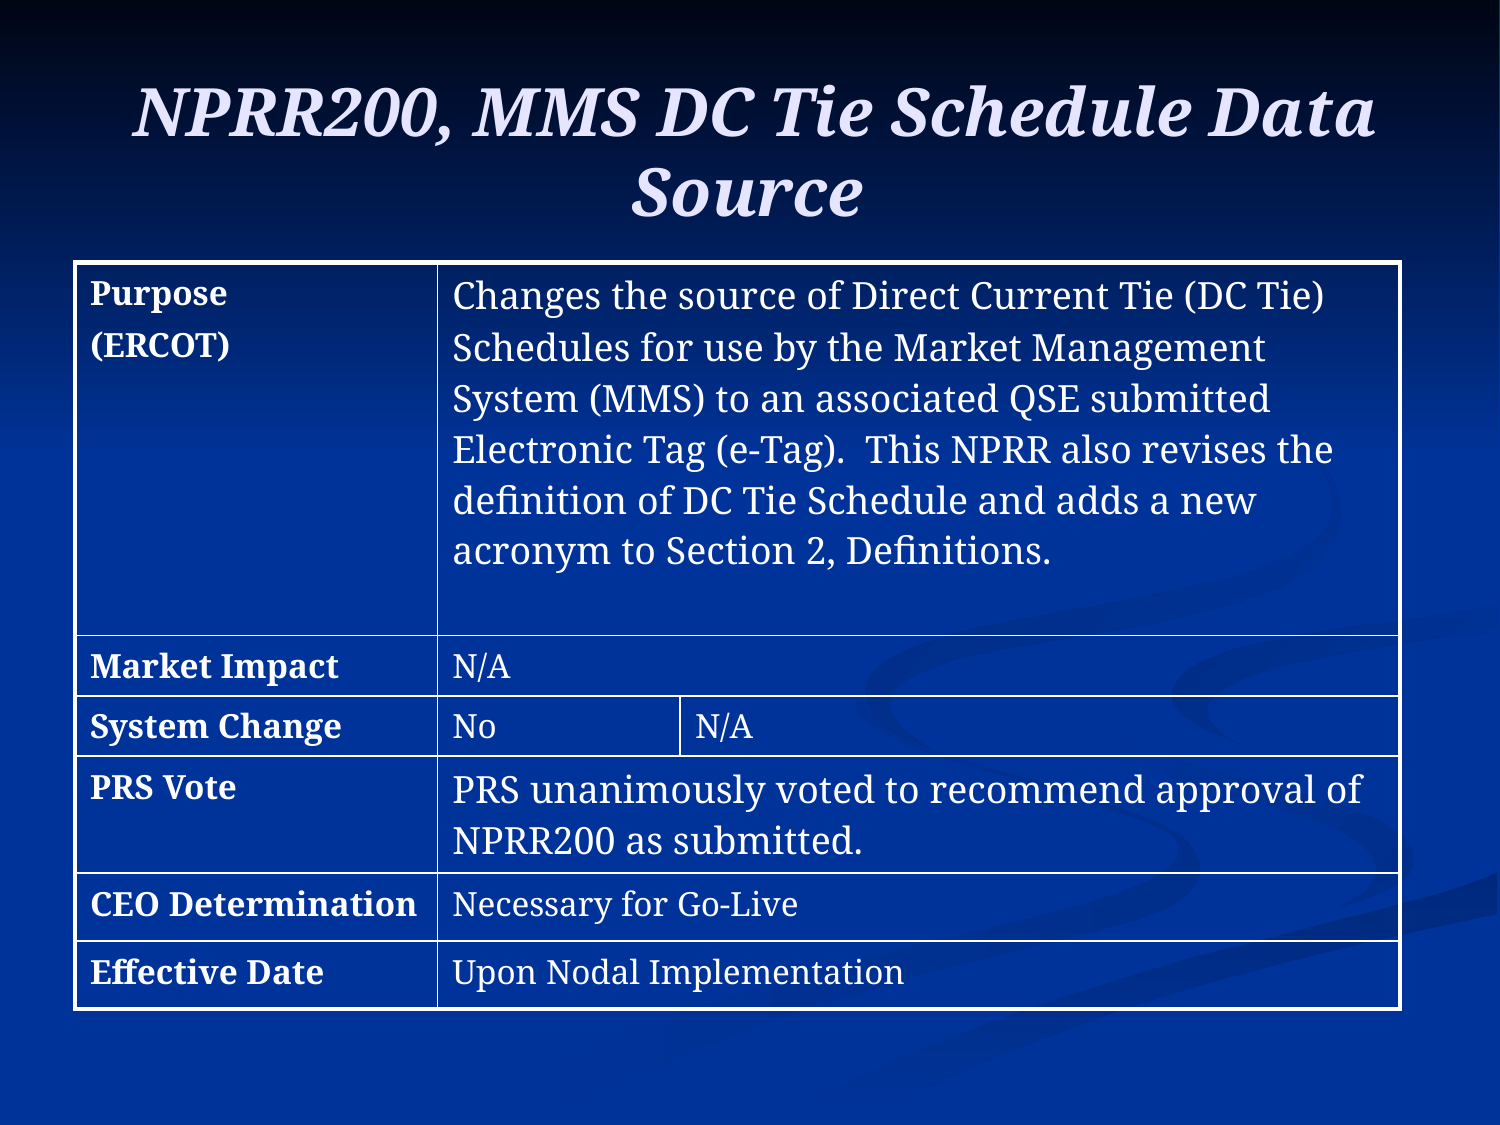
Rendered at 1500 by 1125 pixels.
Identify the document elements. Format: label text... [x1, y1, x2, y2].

title NPRR200, MMS DC Tie Schedule Data Source [37, 37, 1476, 263]
table_header Purpose (ERCOT) [77, 265, 437, 635]
table_cell CEO Determination [77, 874, 437, 940]
table_cell Effective Date [77, 942, 437, 1007]
table_cell No [438, 697, 679, 755]
table_cell N/A [438, 636, 1398, 695]
table_cell Upon Nodal Implementation [438, 942, 1398, 1007]
table_cell PRS unanimously voted to recommend approval of NPRR200 as submitted. [438, 757, 1398, 872]
table_cell N/A [681, 697, 1398, 755]
table_header Changes the source of Direct Current Tie (DC Tie) Schedules for use by the Market Management System (MMS) to an associated QSE submitted Electronic Tag (e-Tag). This NPRR also revises the definition of DC Tie Schedule and adds a new acronym to Section 2, Definitions. [438, 265, 1398, 635]
table_cell Market Impact [77, 636, 437, 695]
table_cell System Change [77, 697, 437, 755]
table_cell PRS Vote [77, 757, 437, 872]
table_cell Necessary for Go-Live [438, 874, 1398, 940]
